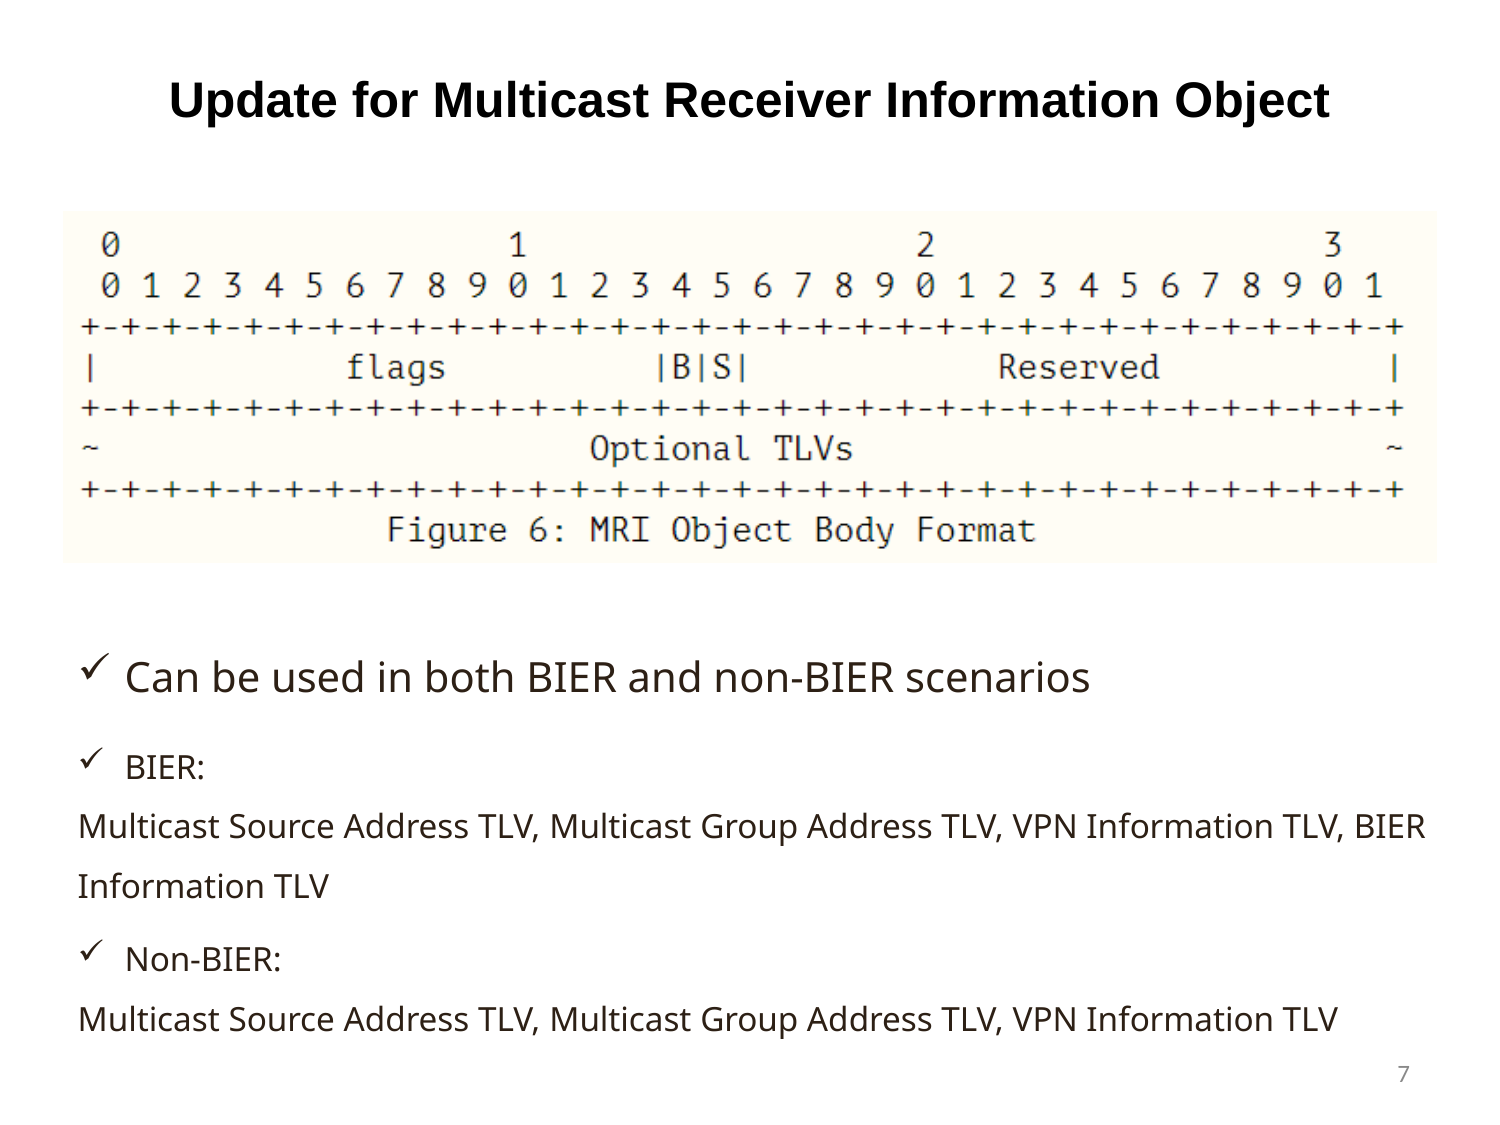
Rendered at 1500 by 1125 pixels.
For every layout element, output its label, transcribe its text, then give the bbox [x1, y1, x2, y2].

picture [62, 211, 1438, 563]
slide_number 7 [1074, 1046, 1425, 1103]
title Update for Multicast Receiver Information Object [74, 30, 1426, 165]
text_box Can be used in both BIER and non-BIER scenarios BIER: Multicast Source Address TLV, Multicast Group Address TLV, VPN Information TLV, BIER Information TLV Non-BIER: Multicast Source Address TLV, Multicast Group Address TLV, VPN Information TLV [63, 618, 1461, 1046]
